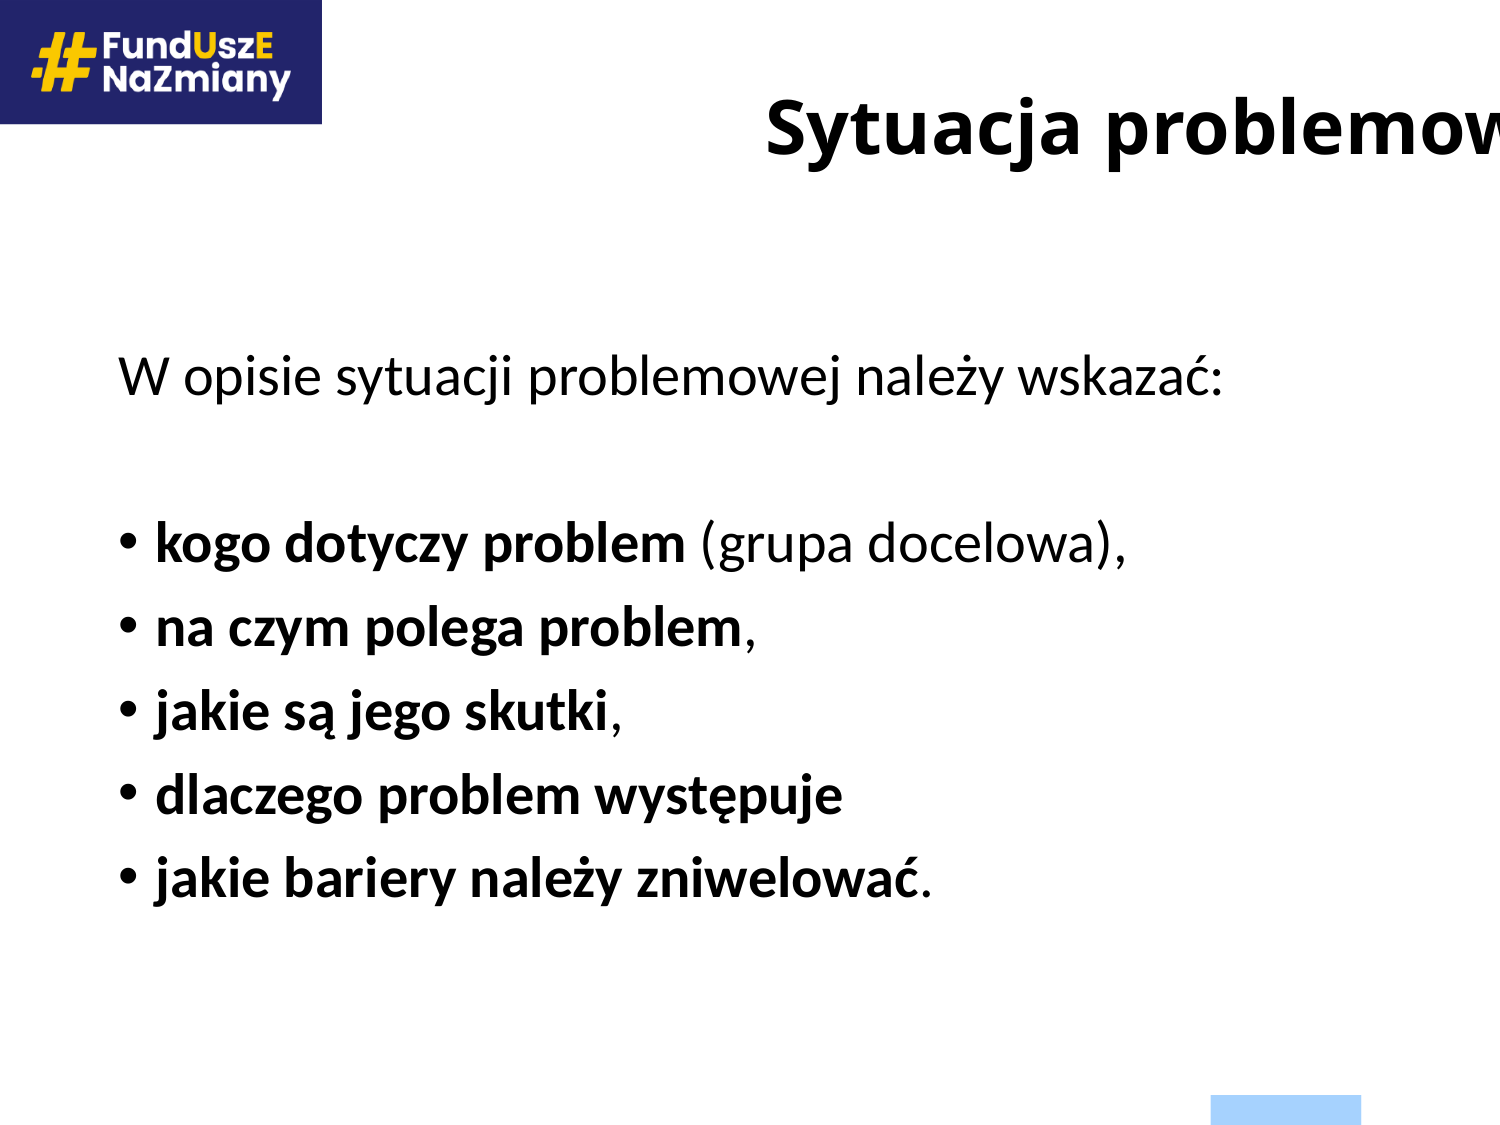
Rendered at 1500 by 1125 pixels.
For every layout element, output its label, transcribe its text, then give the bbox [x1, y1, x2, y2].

list W opisie sytuacji problemowej należy wskazać: kogo dotyczy problem (grupa docelowa), na czym polega problem, jakie są jego skutki, dlaczego problem występuje jakie bariery należy zniwelować. [103, 337, 1397, 1048]
picture [0, 0, 1500, 1125]
title Sytuacja problemowa [750, 0, 1500, 180]
